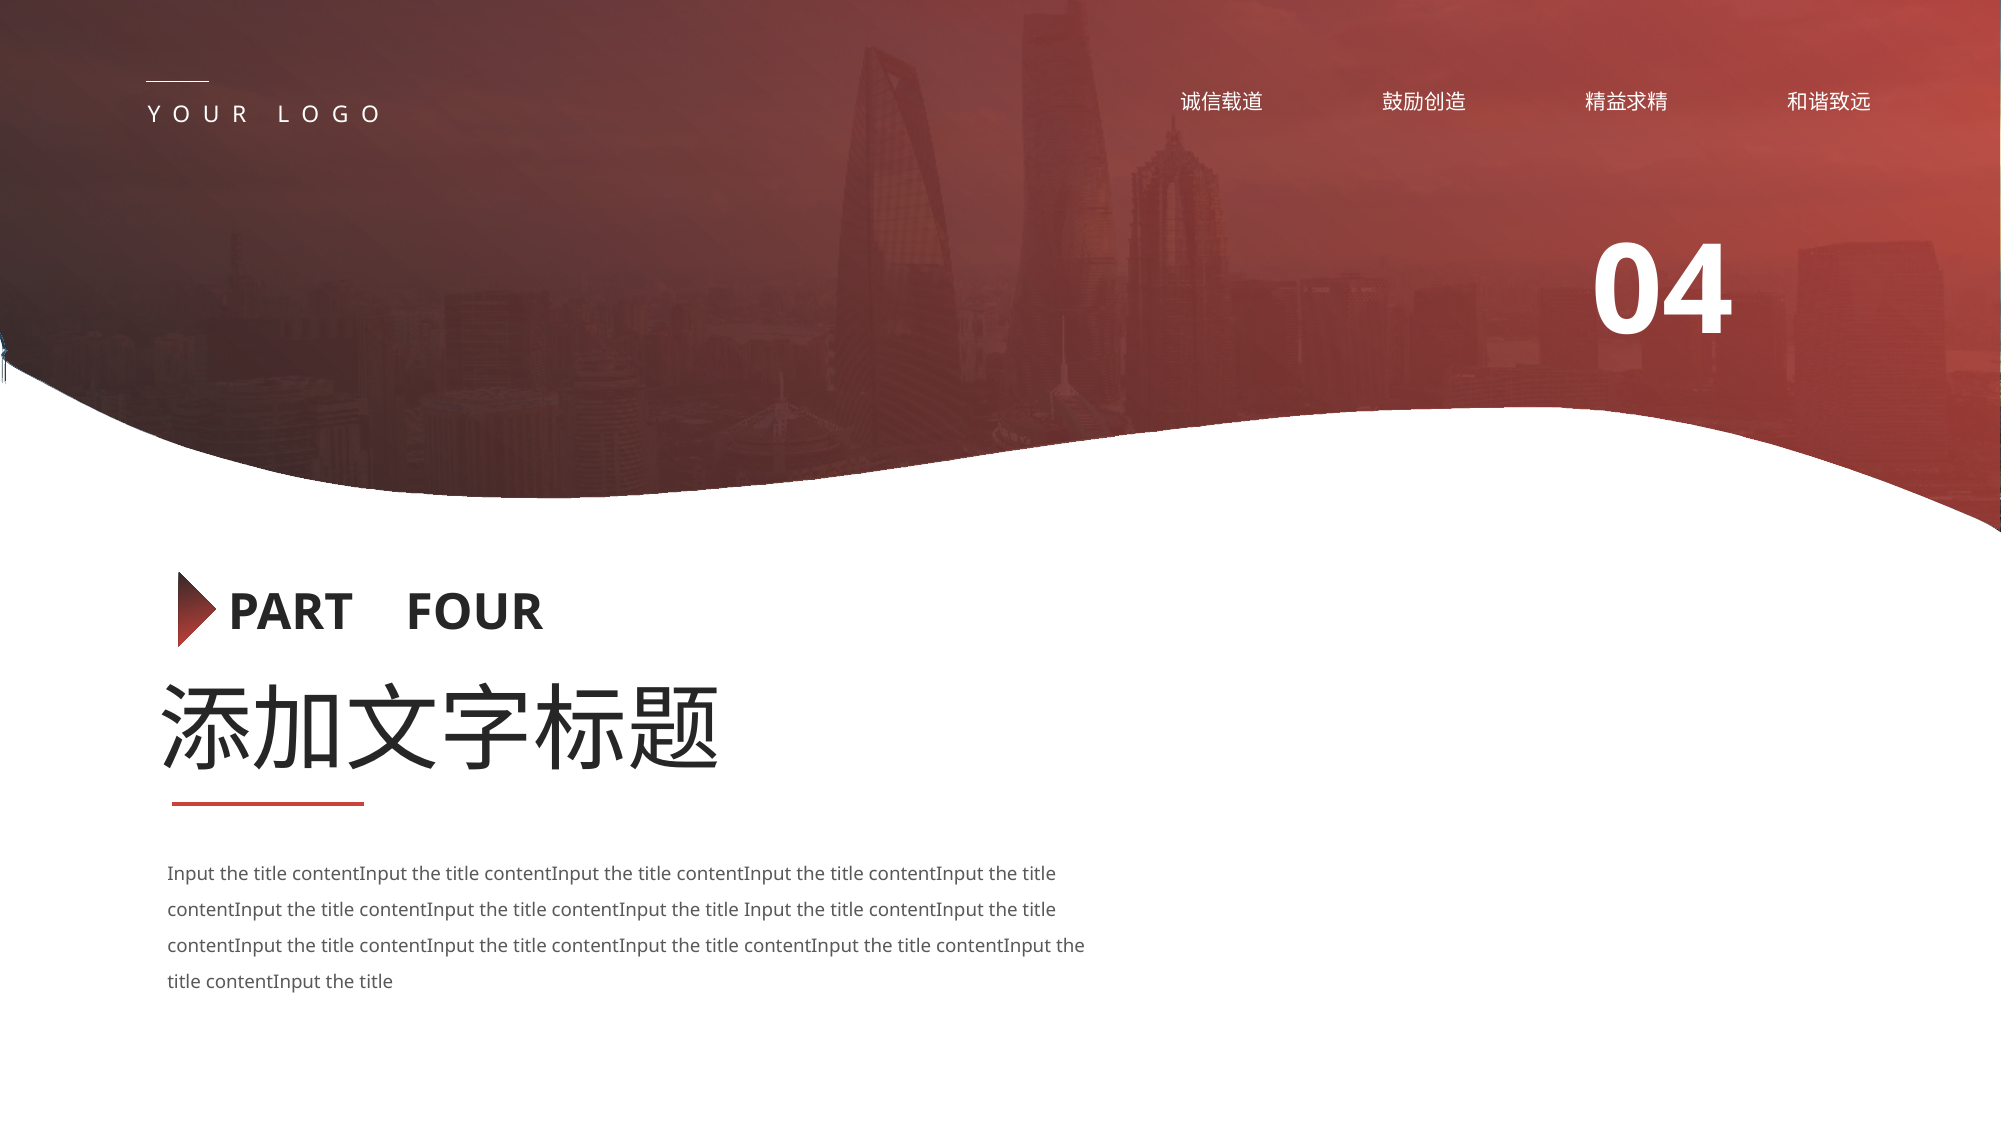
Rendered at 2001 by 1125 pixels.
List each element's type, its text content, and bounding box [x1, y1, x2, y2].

text_box [0, 0, 2000, 532]
text_box 鼓励创造 [1368, 81, 1553, 121]
text_box 和谐致远 [1773, 81, 1958, 121]
text_box PART FOUR [213, 572, 559, 647]
text_box 04 [1576, 201, 1750, 366]
text_box Input the title contentInput the title contentInput the title contentInput the title contentInput the title contentInput the title contentInput the title contentInput the title Input the title contentInput the title contentInput the title contentInput the title contentInput the title contentInput the title contentInput the title contentInput the title [152, 841, 1134, 1036]
text_box [177, 569, 213, 649]
text_box 诚信载道 [1165, 81, 1350, 121]
text_box [0, 338, 4, 384]
text_box 添加文字标题 [143, 661, 800, 789]
text_box YOUR LOGO [132, 92, 395, 135]
text_box 精益求精 [1570, 81, 1756, 121]
